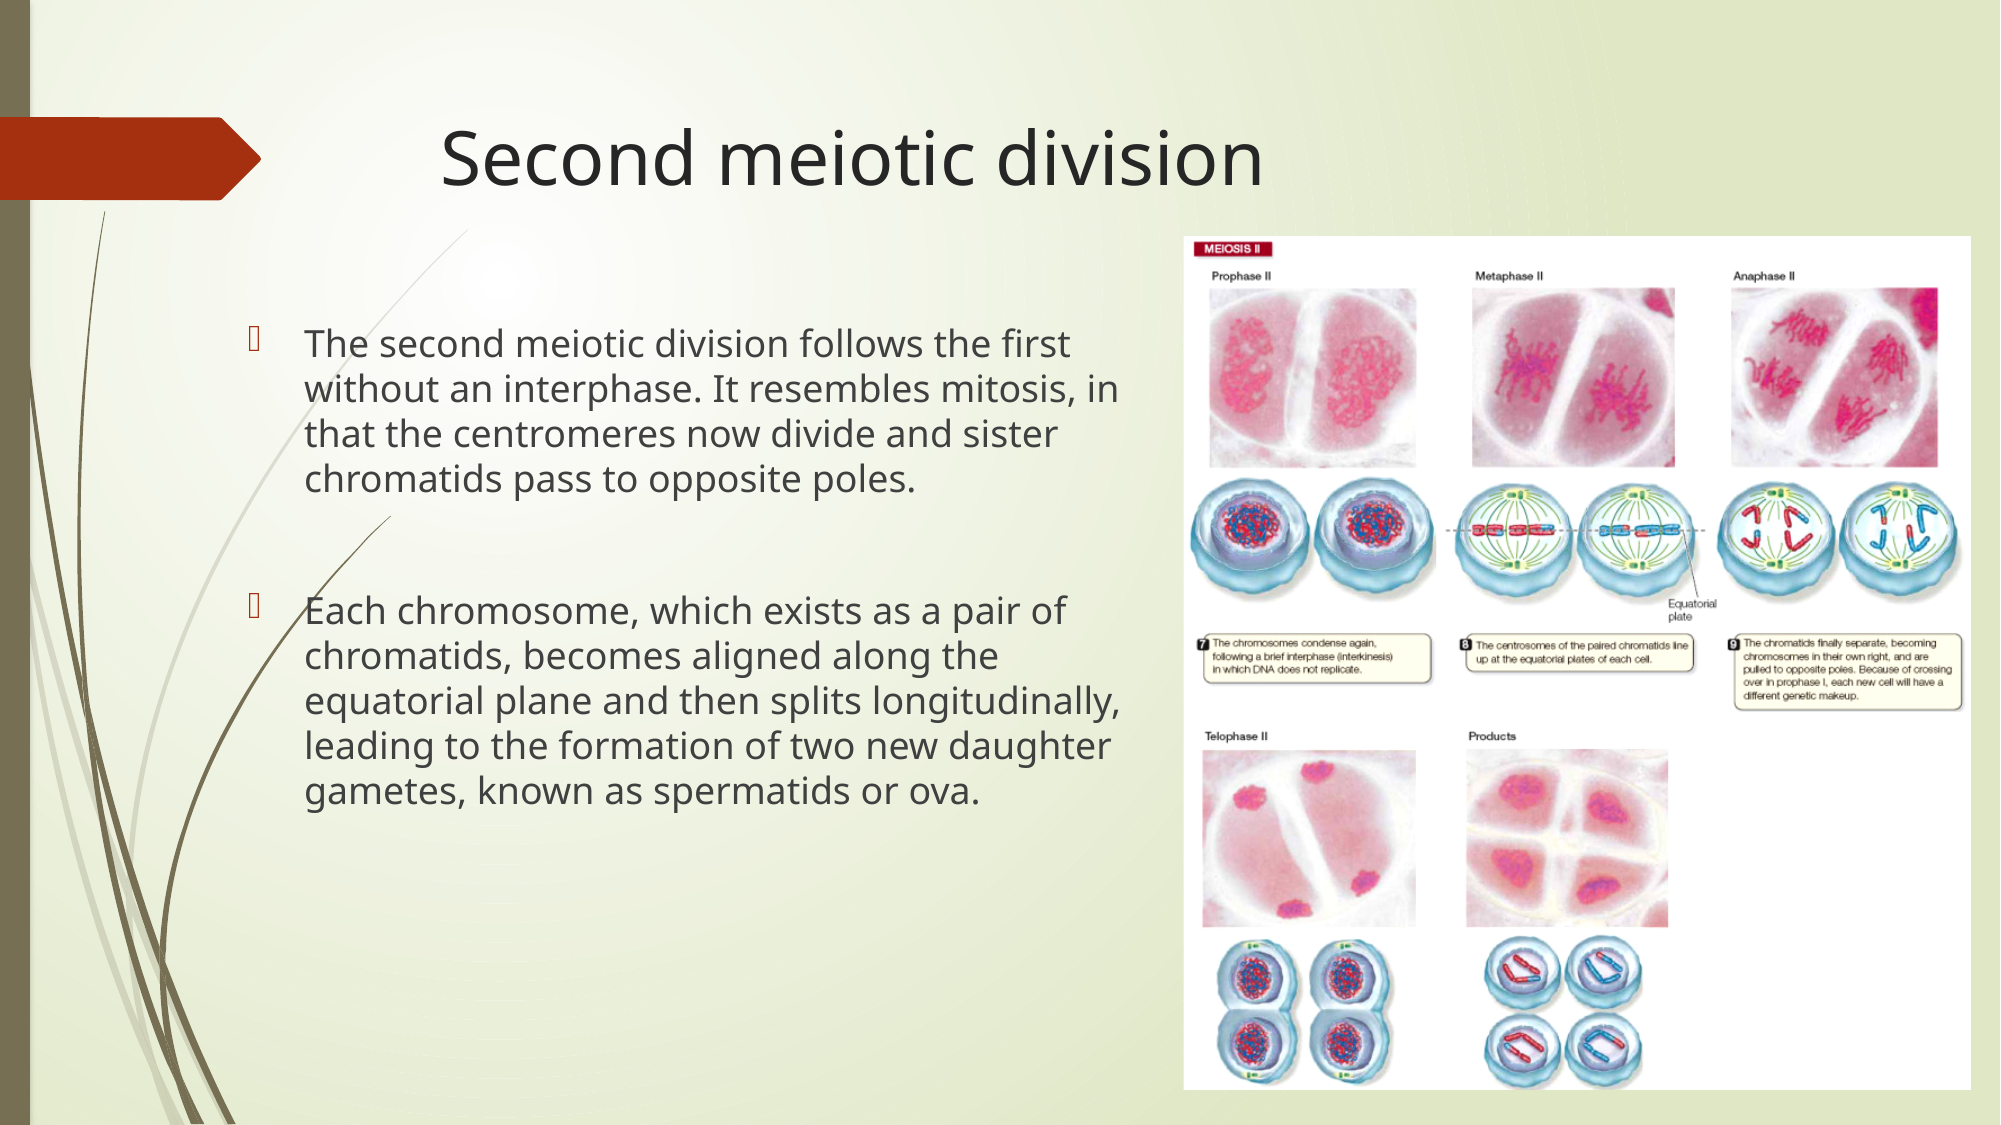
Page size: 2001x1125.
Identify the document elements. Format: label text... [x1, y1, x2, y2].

picture [1183, 235, 1994, 1091]
list The second meiotic division follows the first without an interphase. It resembles mitosis, in that the centromeres now divide and sister chromatids pass to opposite poles. Each chromosome, which exists as a pair of chromatids, becomes aligned along the equatorial plane and then splits longitudinally, leading to the formation of two new daughter gametes, known as spermatids or ova. [232, 312, 1157, 933]
title Second meiotic division [425, 102, 1888, 313]
